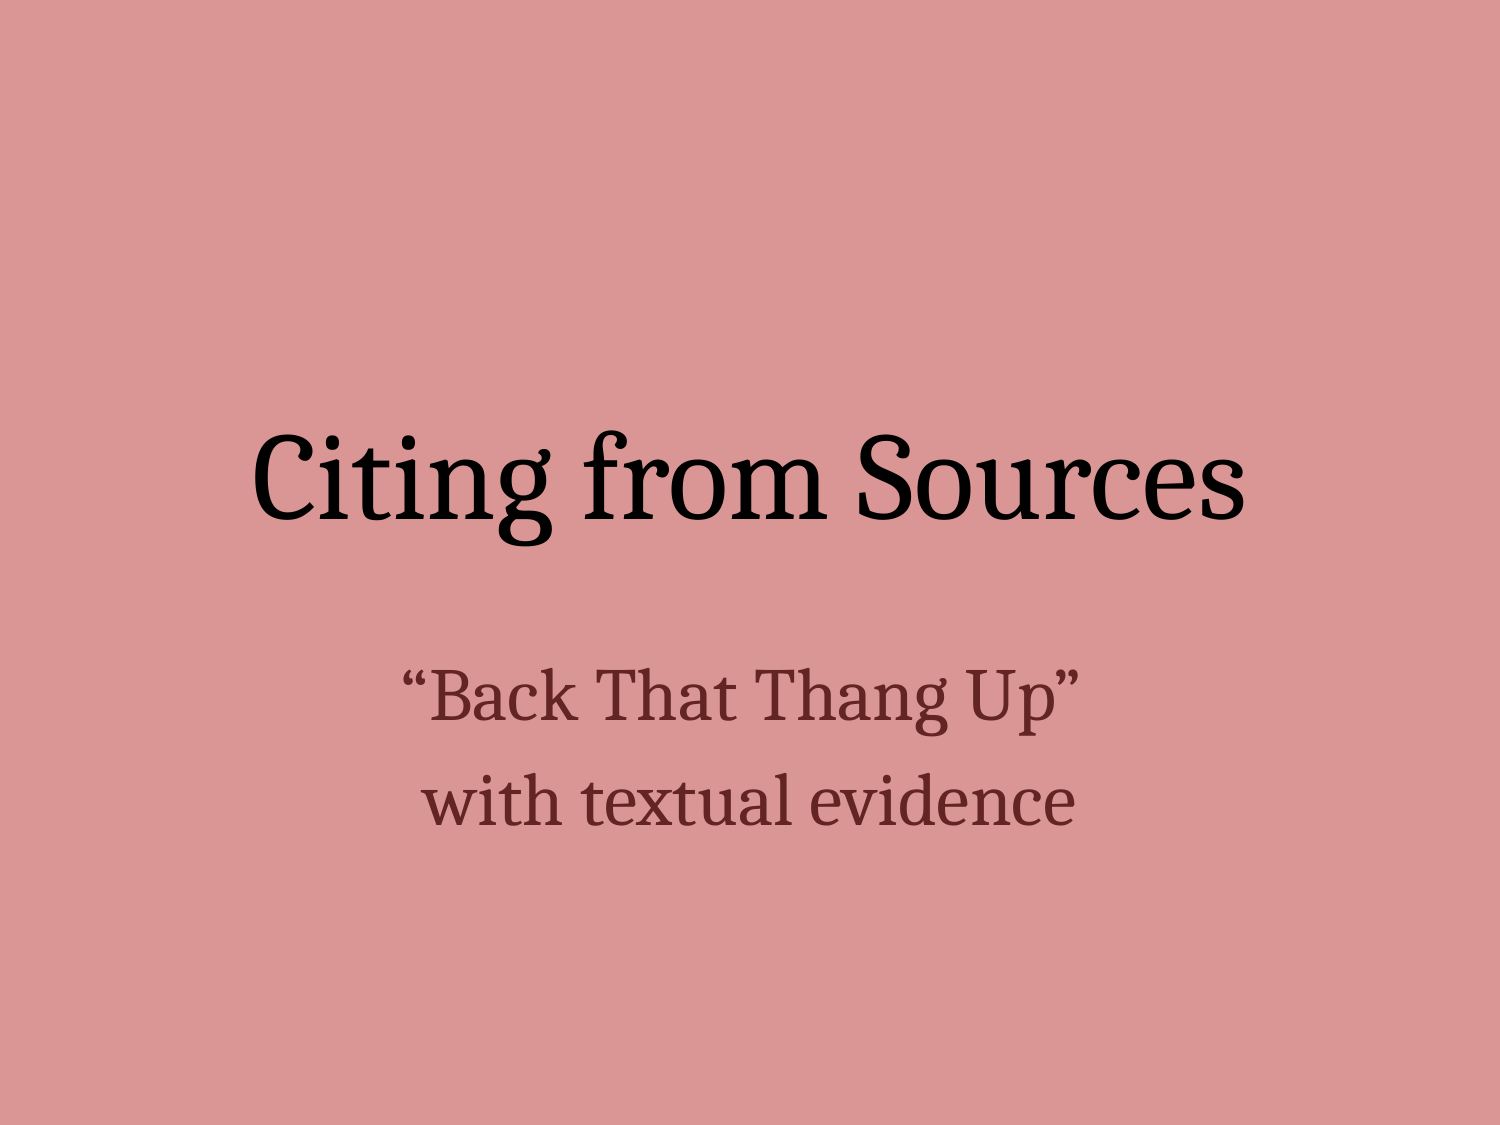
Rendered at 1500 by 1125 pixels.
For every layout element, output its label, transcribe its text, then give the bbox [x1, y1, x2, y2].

title Citing from Sources [112, 349, 1388, 591]
subtitle “Back That Thang Up” with textual evidence [225, 637, 1275, 925]
